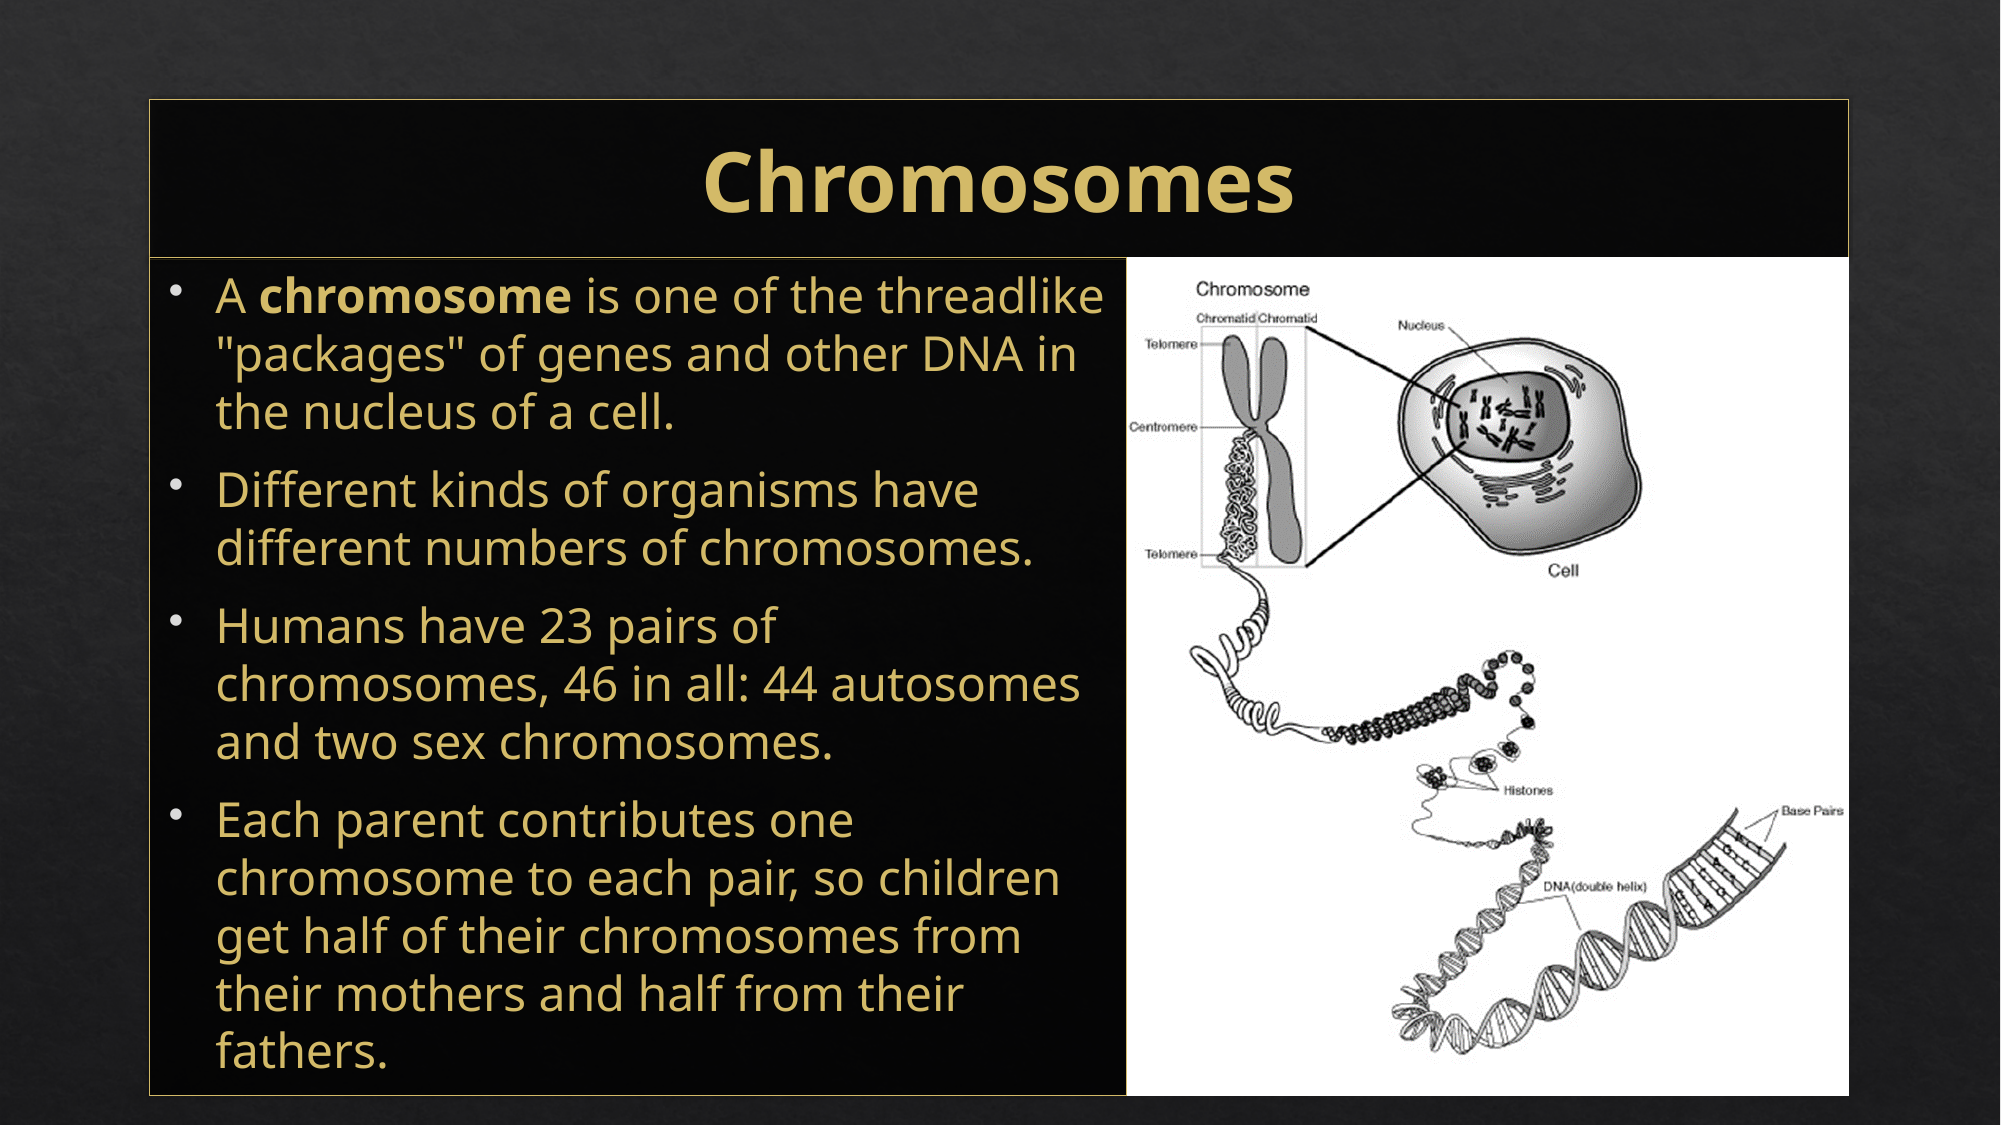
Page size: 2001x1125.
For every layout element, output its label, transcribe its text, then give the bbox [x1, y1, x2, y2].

title Chromosomes [149, 99, 1849, 255]
list A chromosome is one of the threadlike "packages" of genes and other DNA in the nucleus of a cell. Different kinds of organisms have different numbers of chromosomes. Humans have 23 pairs of chromosomes, 46 in all: 44 autosomes and two sex chromosomes. Each parent contributes one chromosome to each pair, so children get half of their chromosomes from their mothers and half from their fathers. [149, 257, 1121, 1096]
picture [1126, 257, 1849, 1096]
